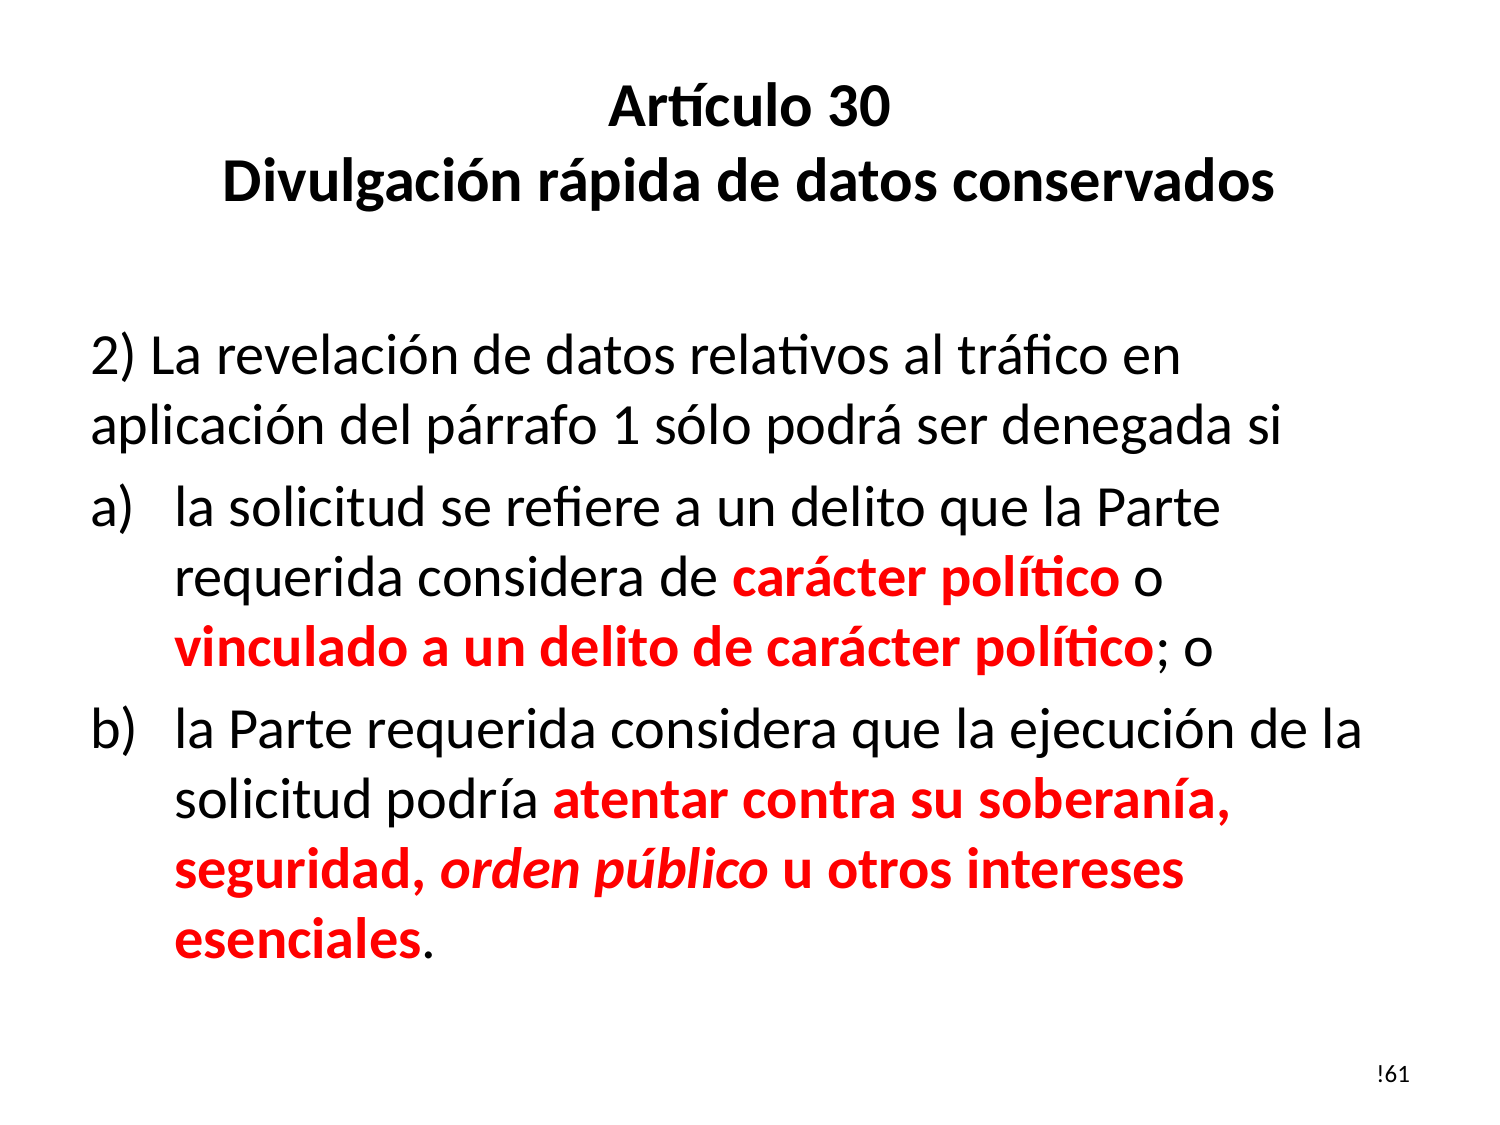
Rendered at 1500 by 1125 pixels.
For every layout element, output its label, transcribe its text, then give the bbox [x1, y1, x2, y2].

list 2) La revelación de datos relativos al tráfico en aplicación del párrafo 1 sólo podrá ser denegada si la solicitud se refiere a un delito que la Parte requerida considera de carácter político o vinculado a un delito de carácter político; o la Parte requerida considera que la ejecución de la solicitud podría atentar contra su soberanía, seguridad, orden público u otros intereses esenciales. [75, 308, 1425, 1005]
slide_number !61 [1074, 1042, 1425, 1103]
title Artículo 30 Divulgación rápida de datos conservados [75, 45, 1425, 233]
